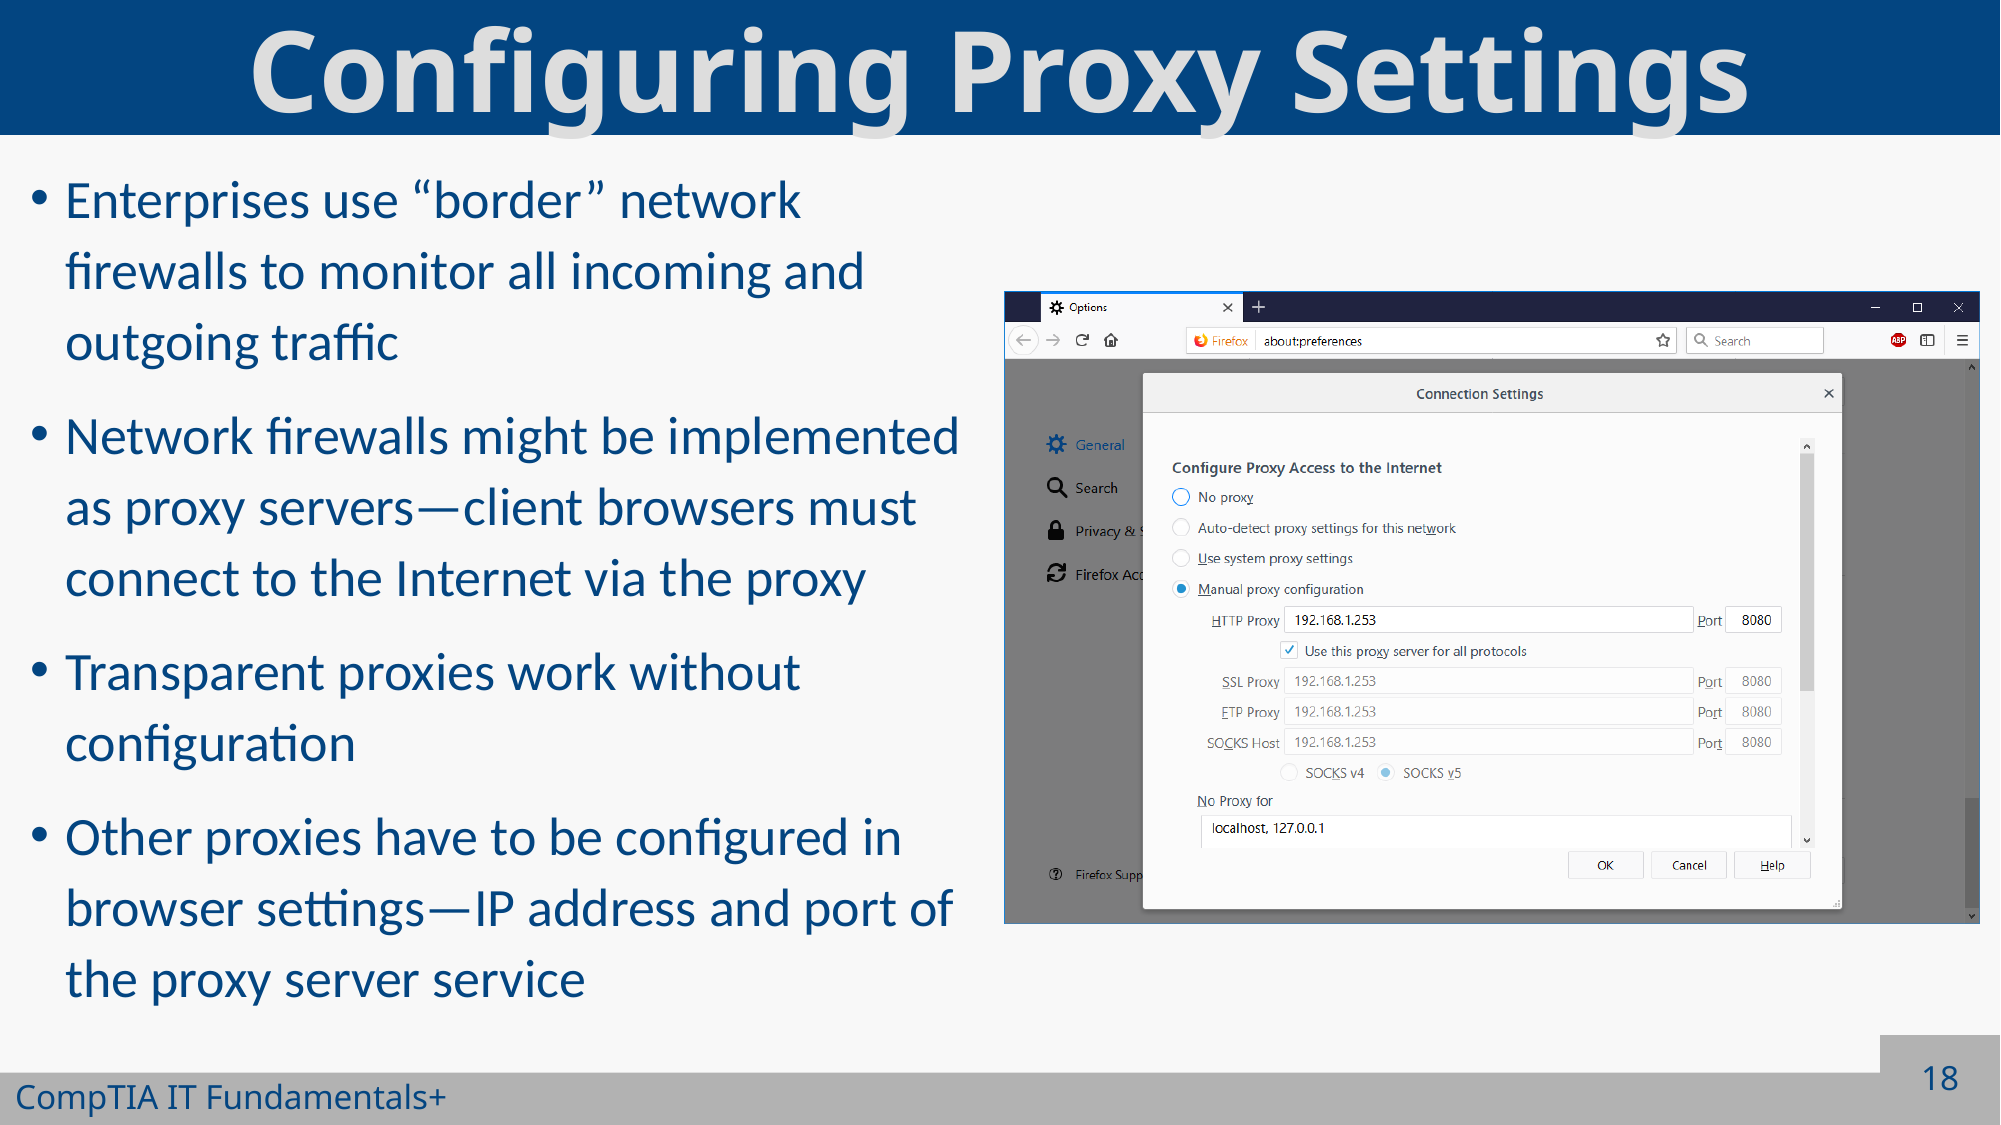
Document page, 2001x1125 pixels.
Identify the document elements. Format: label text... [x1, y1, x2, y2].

footer CompTIA IT Fundamentals+ [0, 1072, 1880, 1125]
title Configuring Proxy Settings [0, 0, 2000, 135]
slide_number 18 [1880, 1035, 2000, 1125]
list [1004, 291, 1980, 924]
list Enterprises use “border” network firewalls to monitor all incoming and outgoing traffic Network firewalls might be implemented as proxy servers—client browsers must connect to the Internet via the proxy Transparent proxies work without configuration Other proxies have to be configured in browser settings—IP address and port of the proxy server service [15, 149, 990, 1065]
